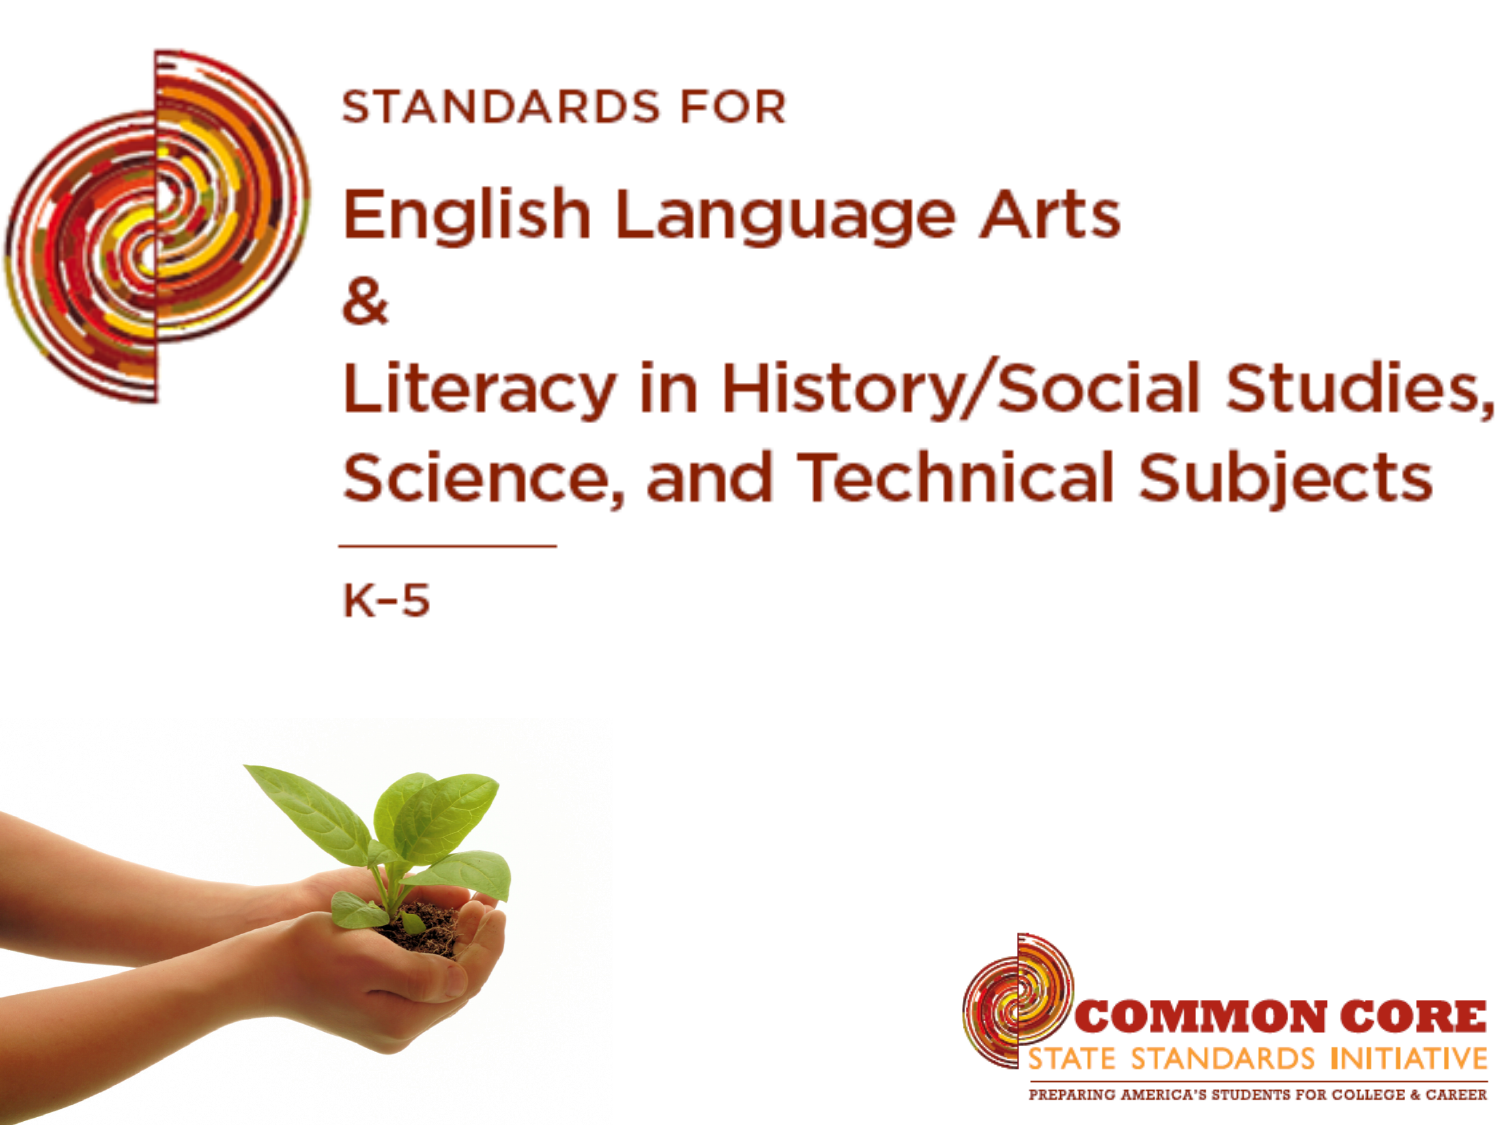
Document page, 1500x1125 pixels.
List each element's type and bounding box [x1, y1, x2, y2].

picture [962, 920, 1500, 1125]
text_box [0, 30, 1500, 638]
picture [0, 718, 613, 1125]
